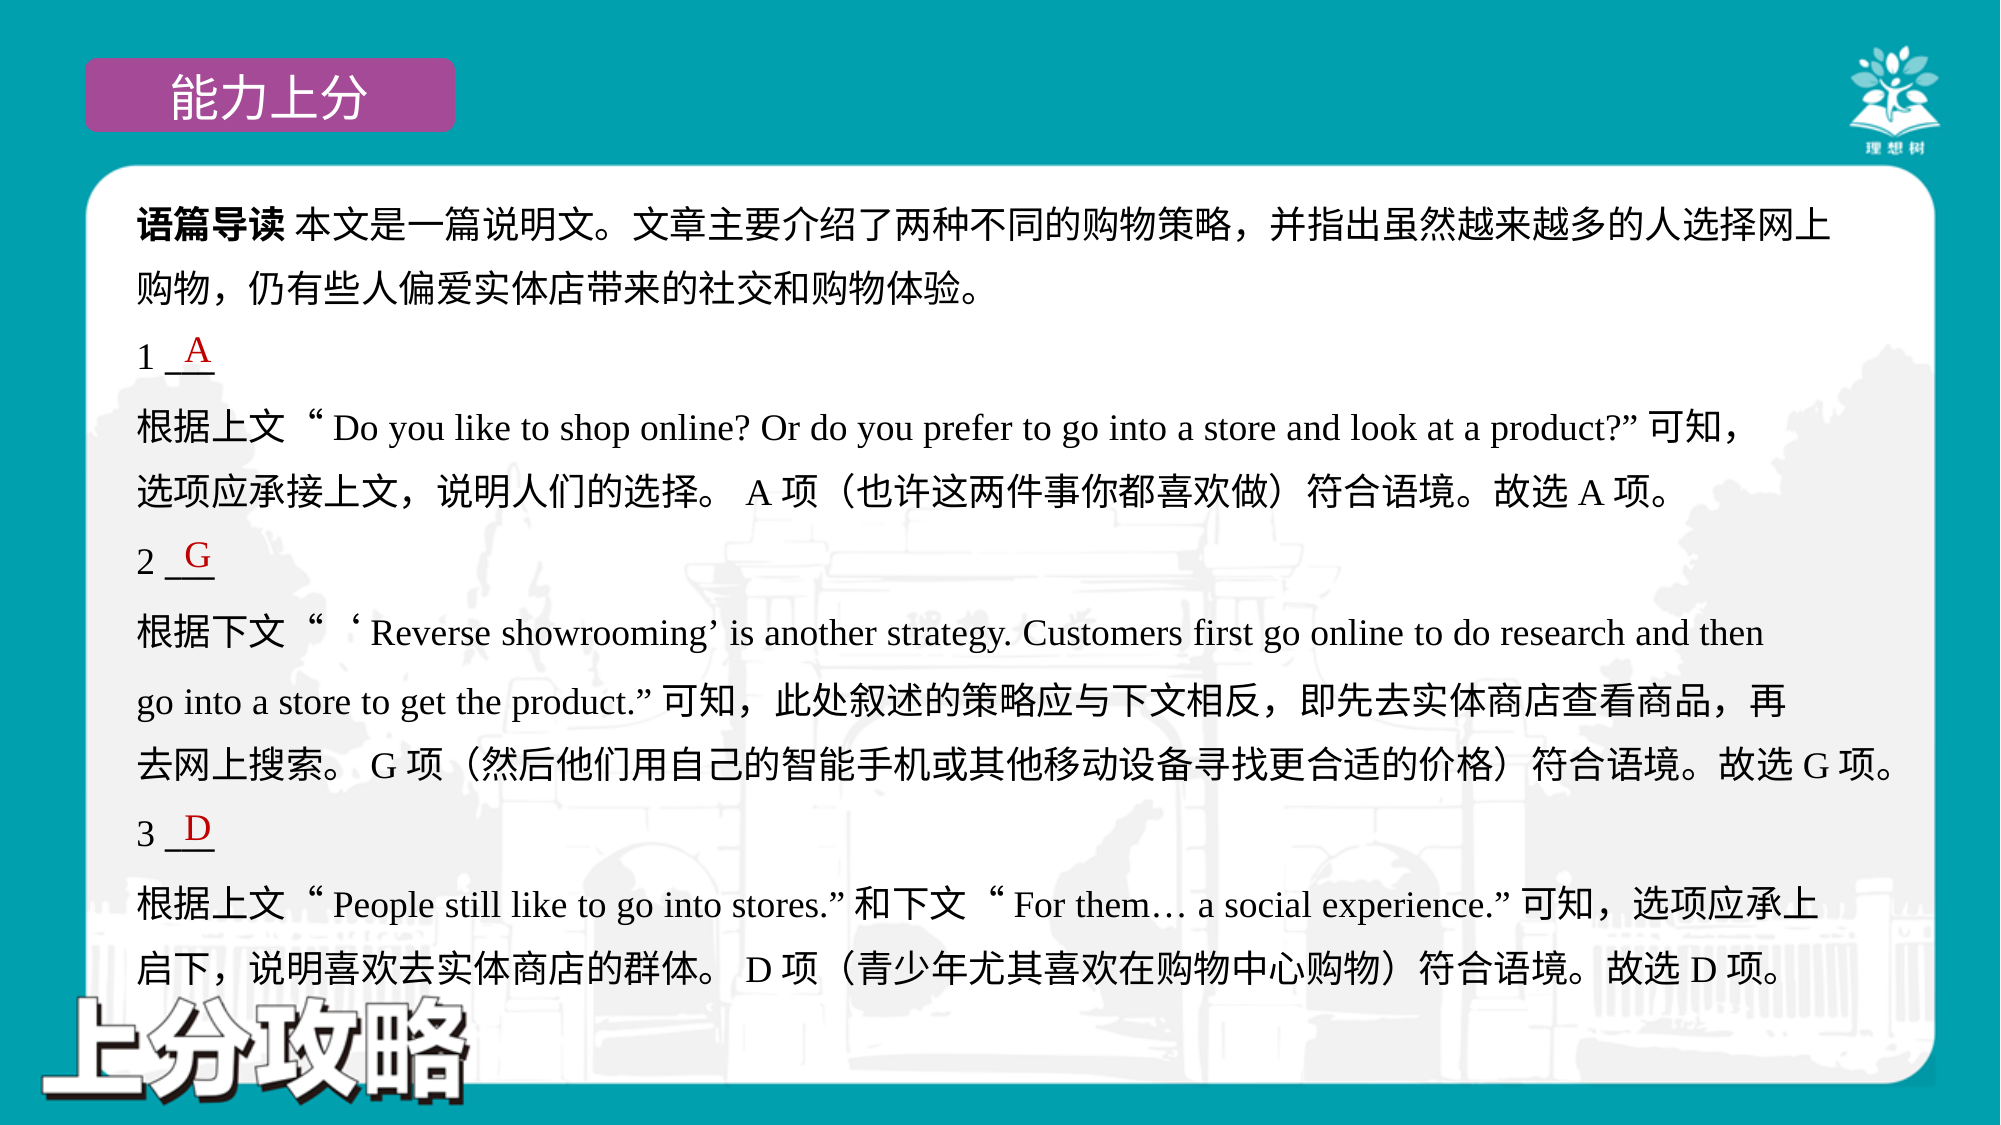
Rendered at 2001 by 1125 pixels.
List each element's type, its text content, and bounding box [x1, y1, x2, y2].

text_box 2 ___ [136, 515, 1865, 575]
text_box D [170, 780, 226, 841]
text_box 根据上文“Do you like to shop online? Or do you prefer to go into a store and look at a product?”可知， 选项应承接上文，说明人们的选择。A项（也许这两件事你都喜欢做）符合语境。故选A项。 [136, 379, 1865, 507]
text_box A [170, 303, 226, 364]
text_box 1 ___ [136, 310, 1865, 370]
text_box 3 ___ [136, 787, 1865, 847]
text_box 根据下文“‘Reverse showrooming’ is another strategy. Customers first go online to do research and then go into a store to get the product.”可知，此处叙述的策略应与下文相反，即先去实体商店查看商品，再 去网上搜索。G项（然后他们用自己的智能手机或其他移动设备寻找更合适的价格）符合语境。故选G项。 [136, 584, 1865, 780]
text_box 根据上文“People still like to go into stores.”和下文“For them… a social experience.”可知，选项应承上 启下，说明喜欢去实体商店的群体。D项（青少年尤其喜欢在购物中心购物）符合语境。故选D项。 [136, 856, 1865, 984]
text_box 语篇导读 本文是一篇说明文。文章主要介绍了两种不同的购物策略，并指出虽然越来越多的人选择网上 购物，仍有些人偏爱实体店带来的社交和购物体验。 [136, 177, 1865, 304]
picture [0, 0, 2000, 1125]
text_box G [170, 508, 226, 569]
